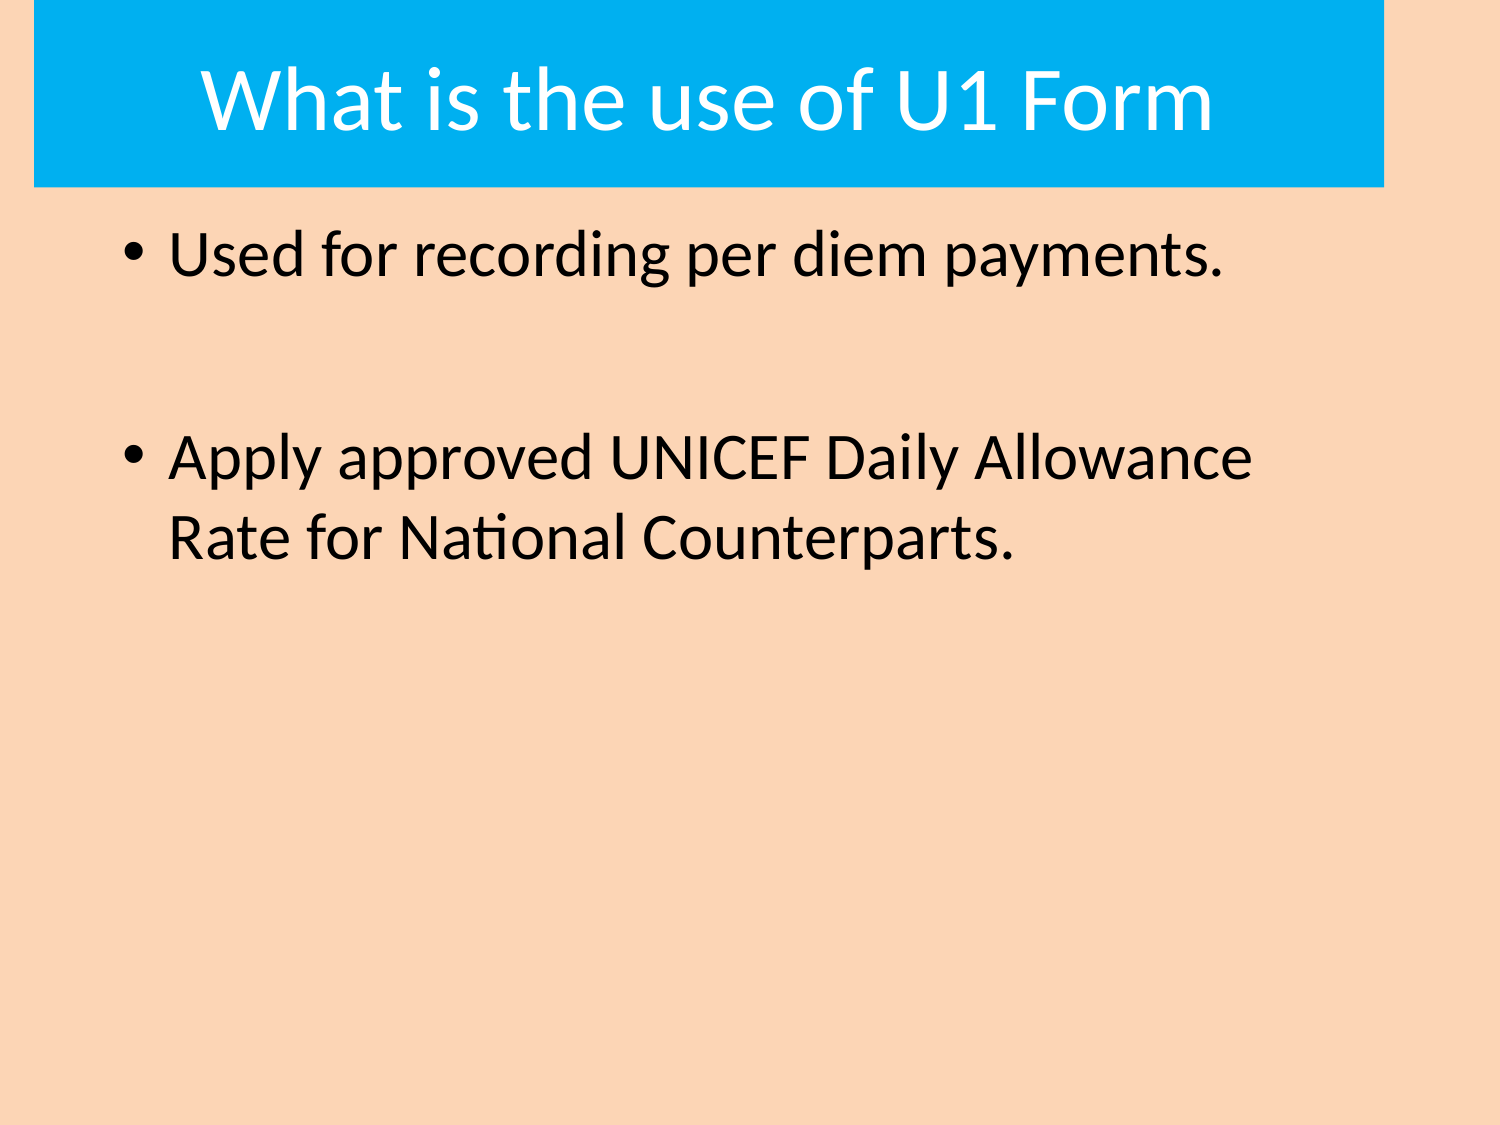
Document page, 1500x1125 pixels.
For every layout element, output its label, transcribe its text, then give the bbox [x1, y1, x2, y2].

list Used for recording per diem payments. Apply approved UNICEF Daily Allowance Rate for National Counterparts. [32, 202, 1385, 700]
title What is the use of U1 Form [34, 0, 1385, 188]
